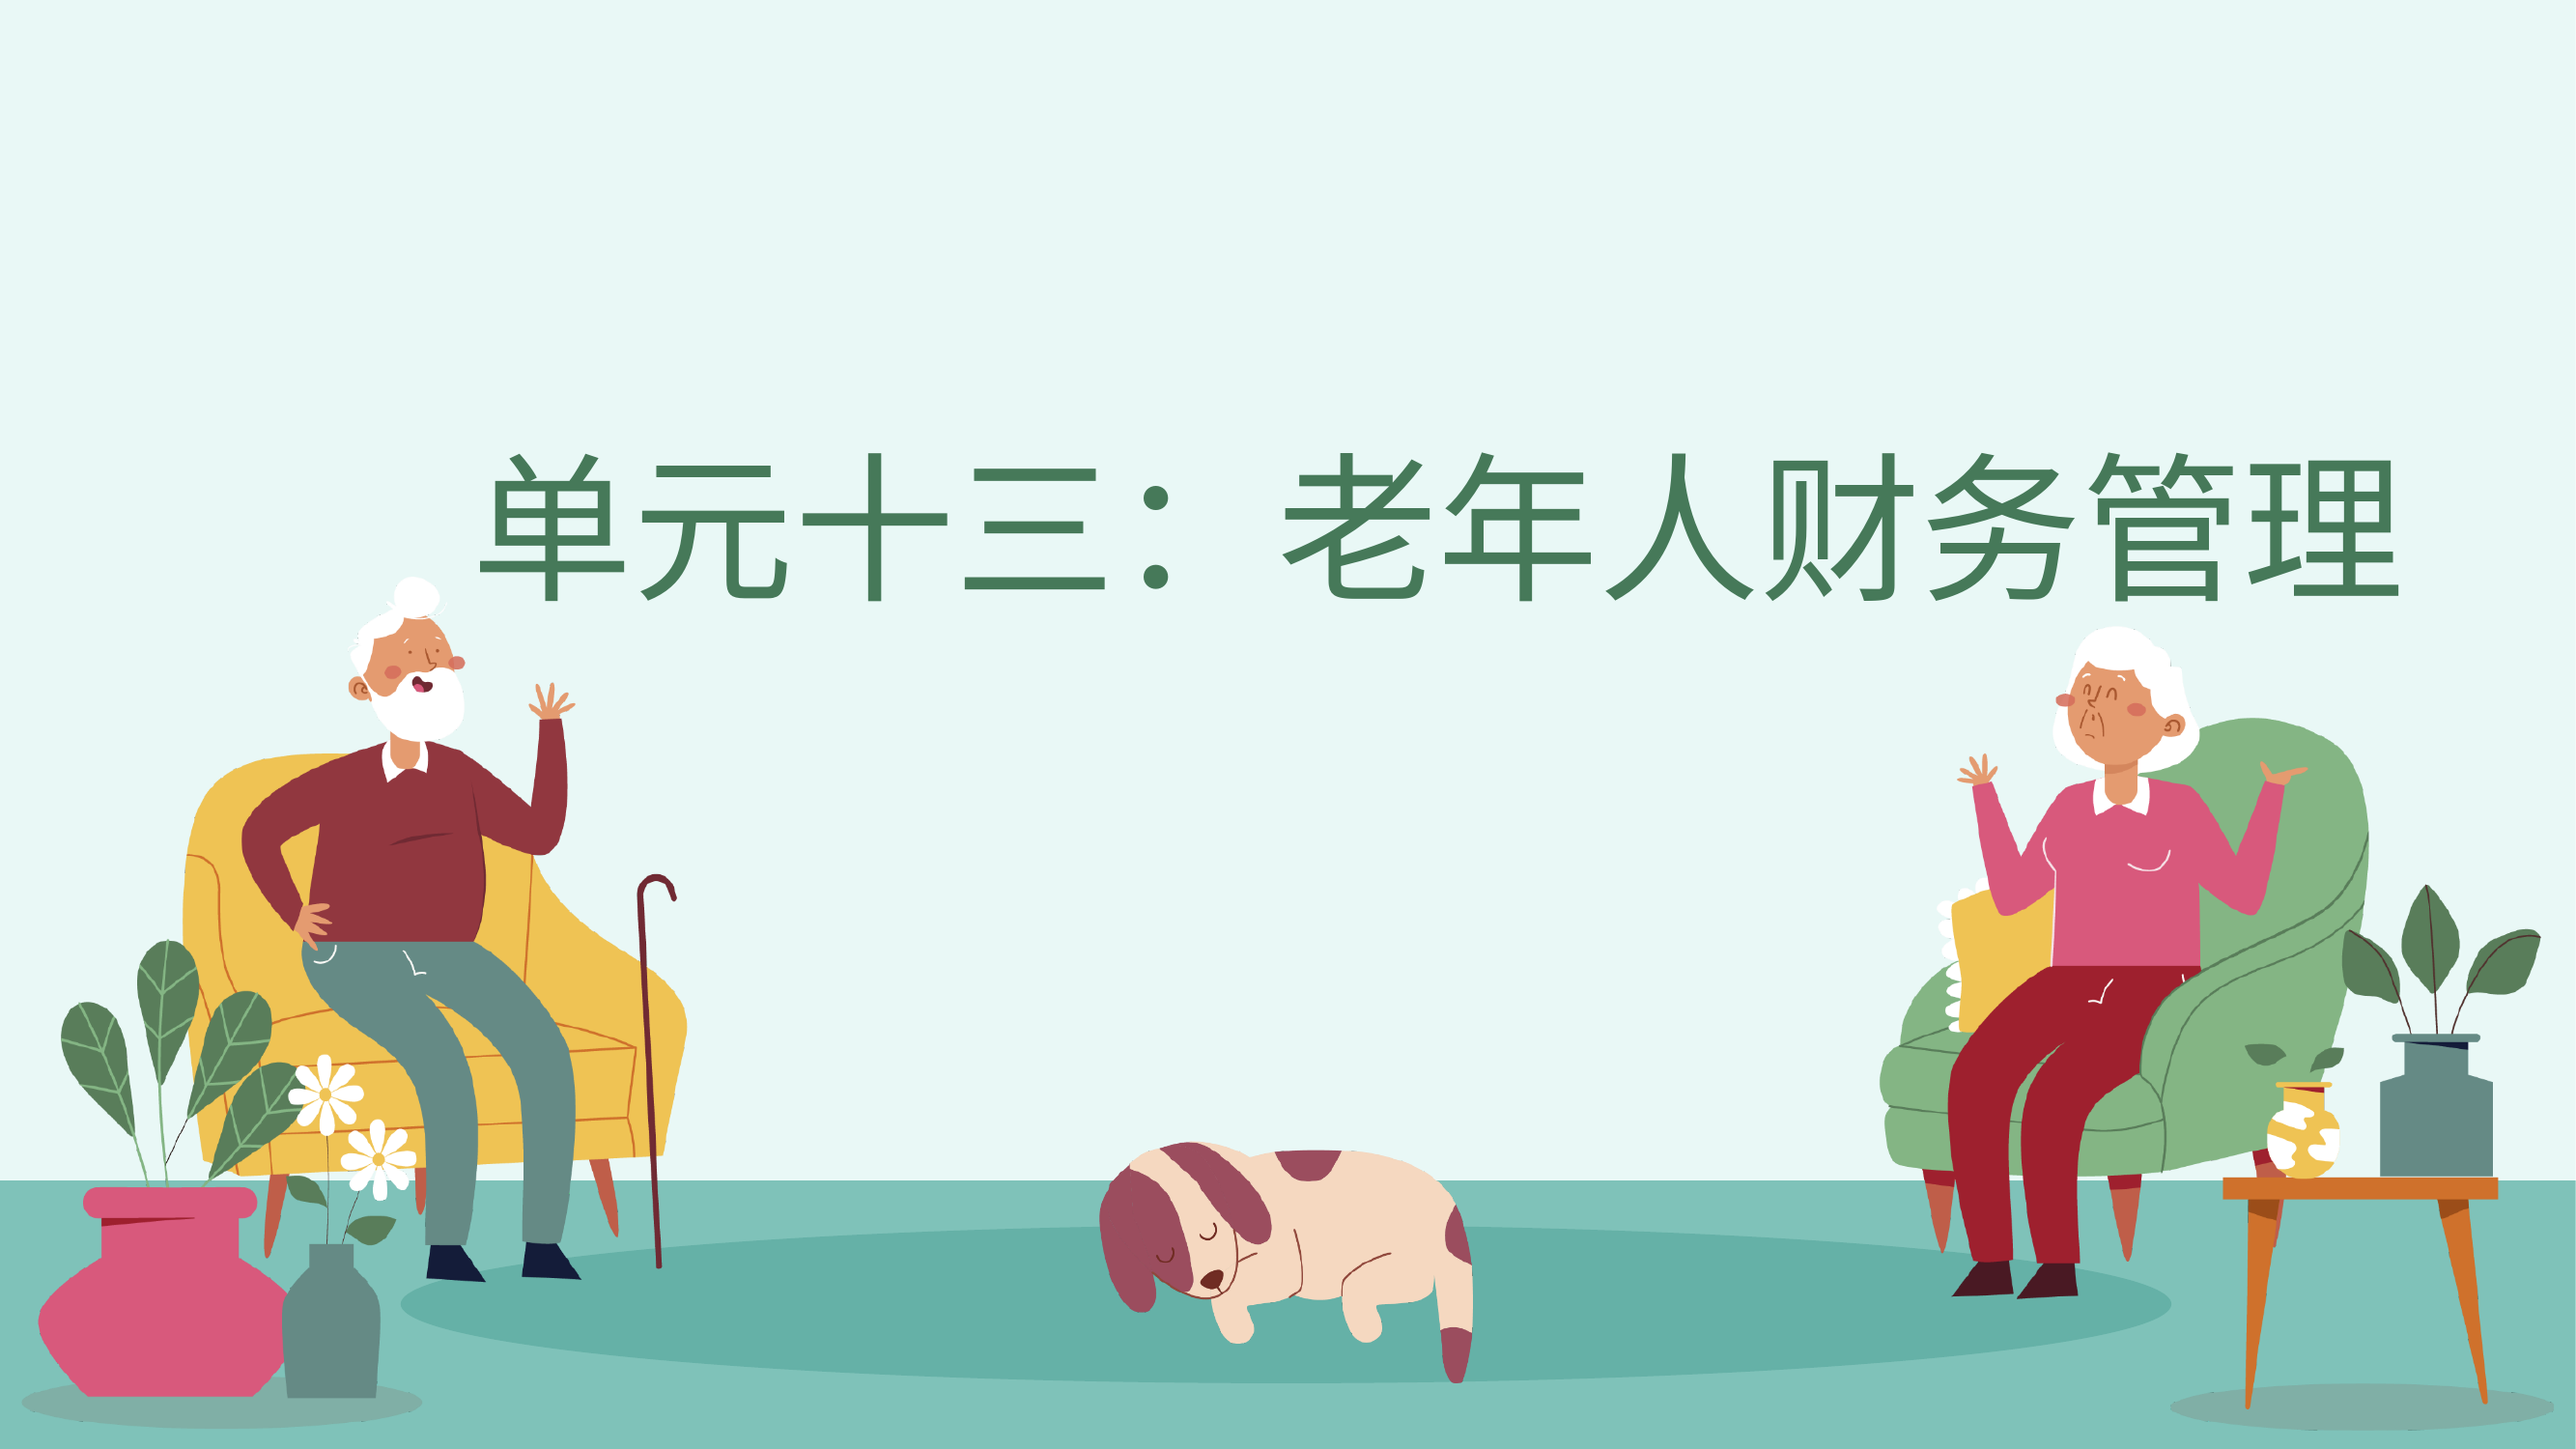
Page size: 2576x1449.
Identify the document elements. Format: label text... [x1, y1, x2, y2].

picture [1099, 1141, 1473, 1383]
picture [21, 577, 782, 1431]
text_box 单元十三：老年人财务管理 [425, 373, 2452, 870]
picture [1793, 611, 2555, 1431]
